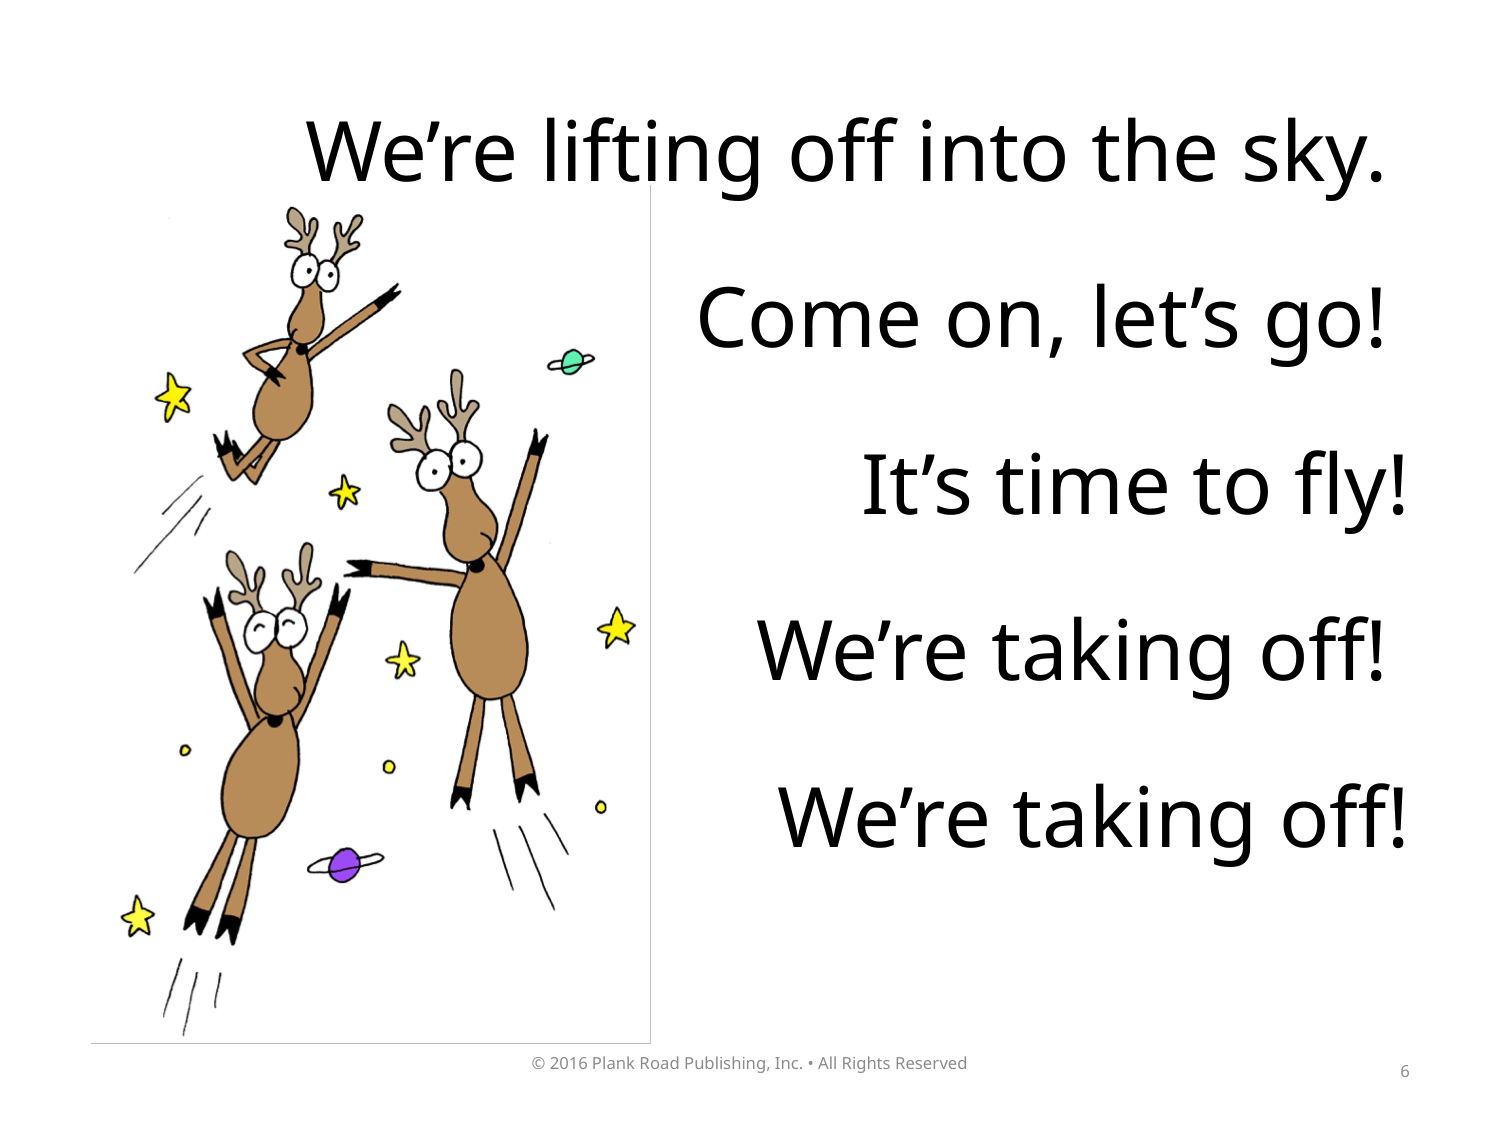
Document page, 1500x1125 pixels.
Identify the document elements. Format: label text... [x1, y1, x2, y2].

list We’re lifting off into the sky. Come on, let’s go! It’s time to fly! We’re taking off! We’re taking off! [75, 40, 1425, 1014]
picture [89, 184, 651, 1044]
slide_number 6 [1074, 1042, 1425, 1103]
